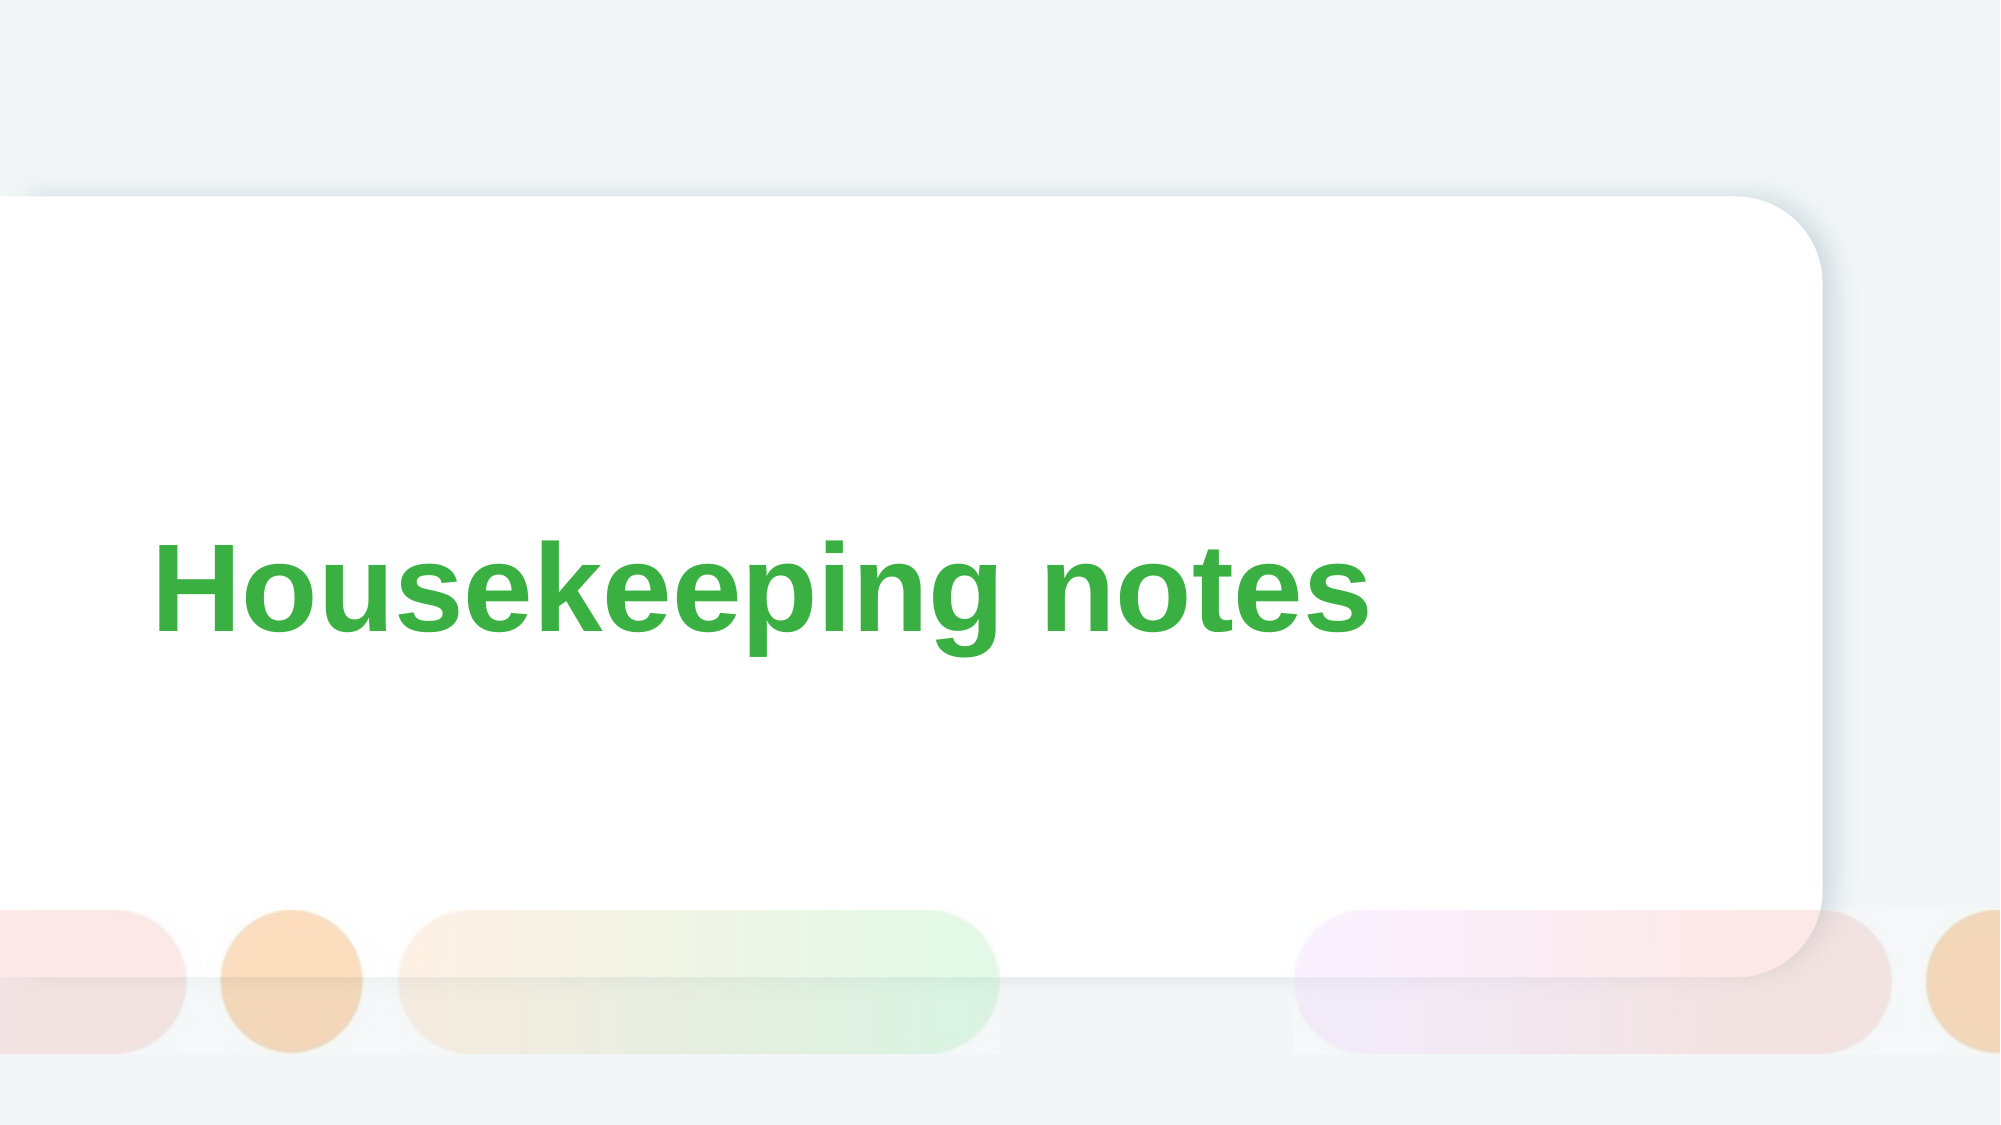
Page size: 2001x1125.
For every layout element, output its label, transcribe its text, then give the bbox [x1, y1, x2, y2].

title Housekeeping notes [136, 313, 1729, 666]
